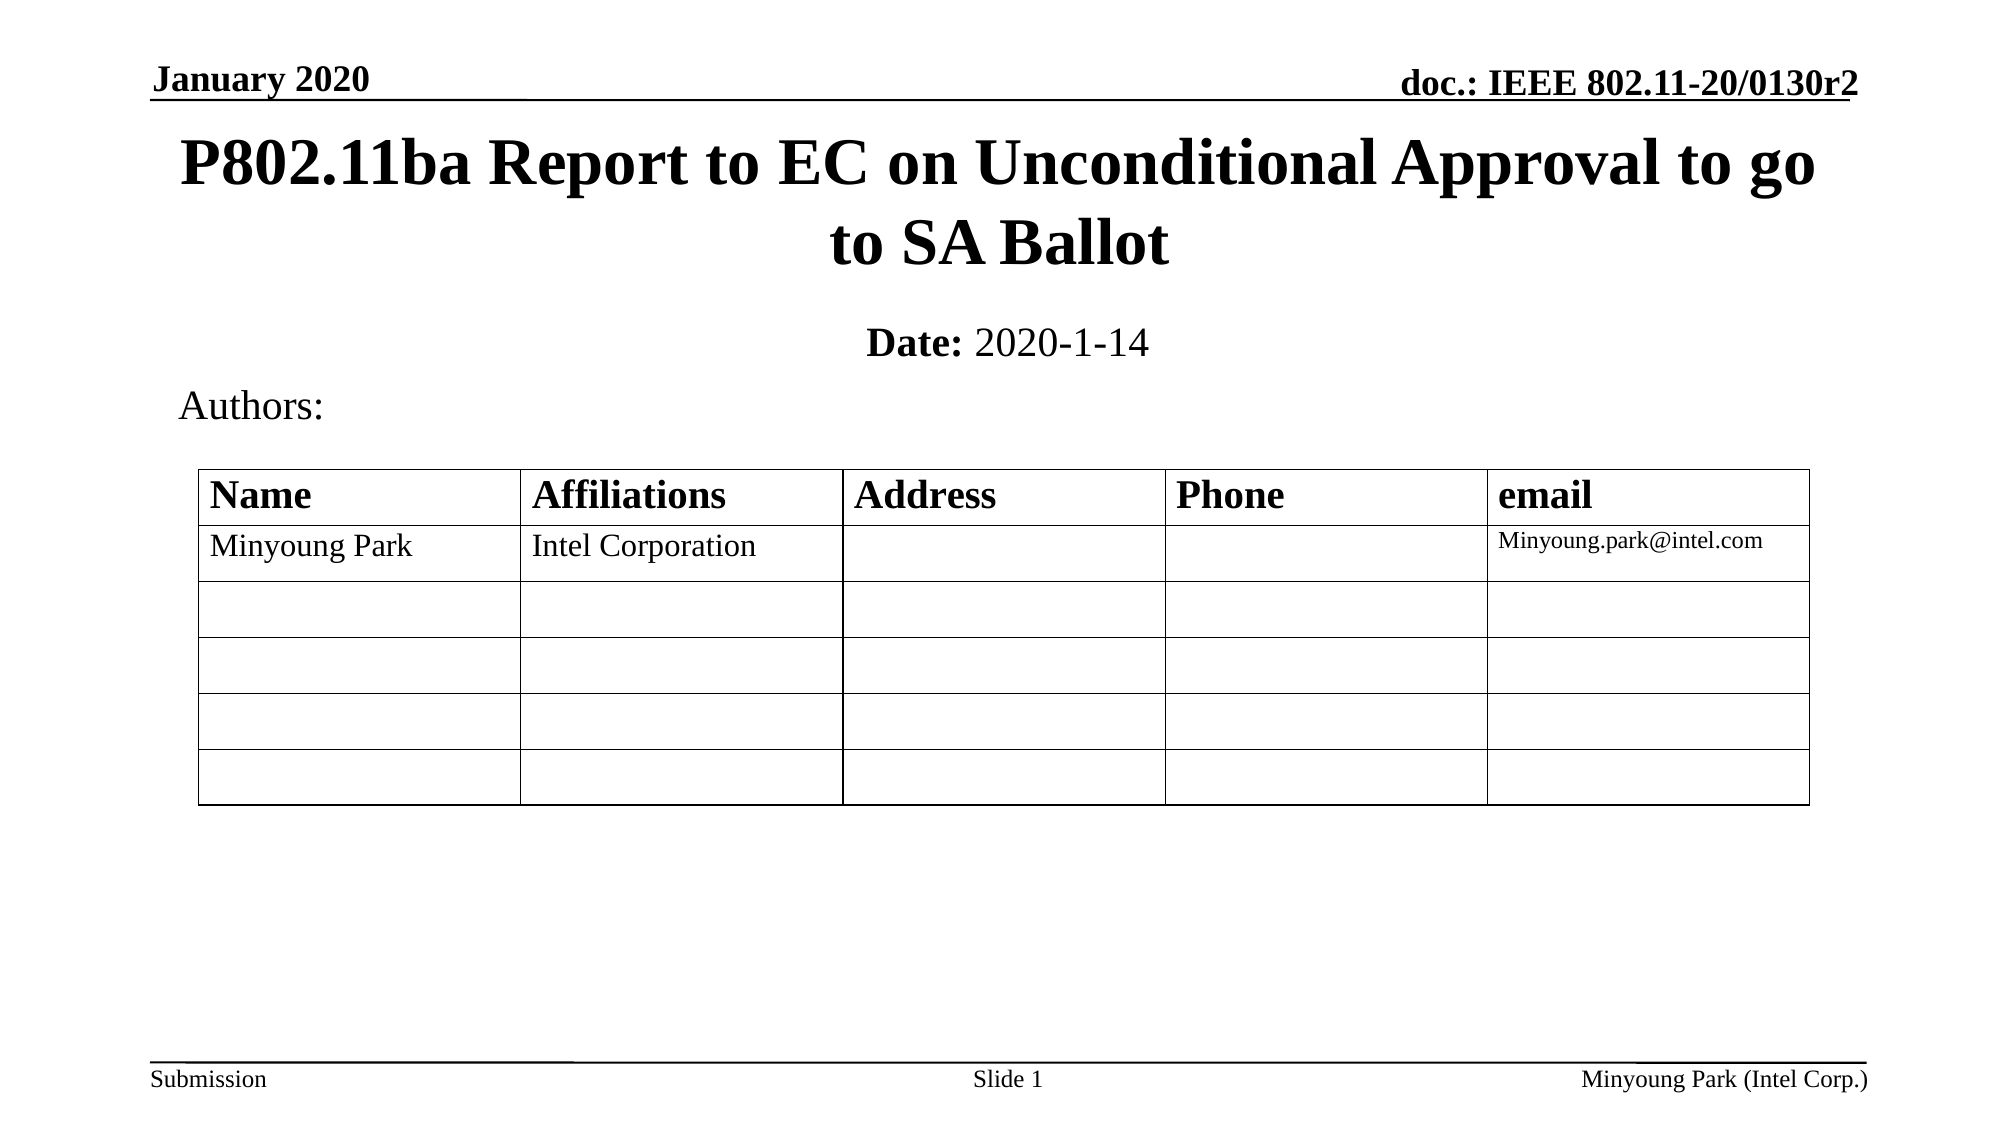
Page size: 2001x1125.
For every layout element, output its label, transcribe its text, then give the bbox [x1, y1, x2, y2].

subtitle Date: 2020-1-14 [307, 306, 1709, 386]
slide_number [152, 54, 563, 100]
slide_number Slide 1 [950, 1061, 1067, 1123]
title P802.11ba Report to EC on Unconditional Approval to go to SA Ballot [149, 76, 1851, 319]
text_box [183, 468, 1860, 854]
text_box Authors: [162, 369, 401, 433]
footer Minyoung Park (Intel Corp.) [1171, 1061, 1869, 1093]
